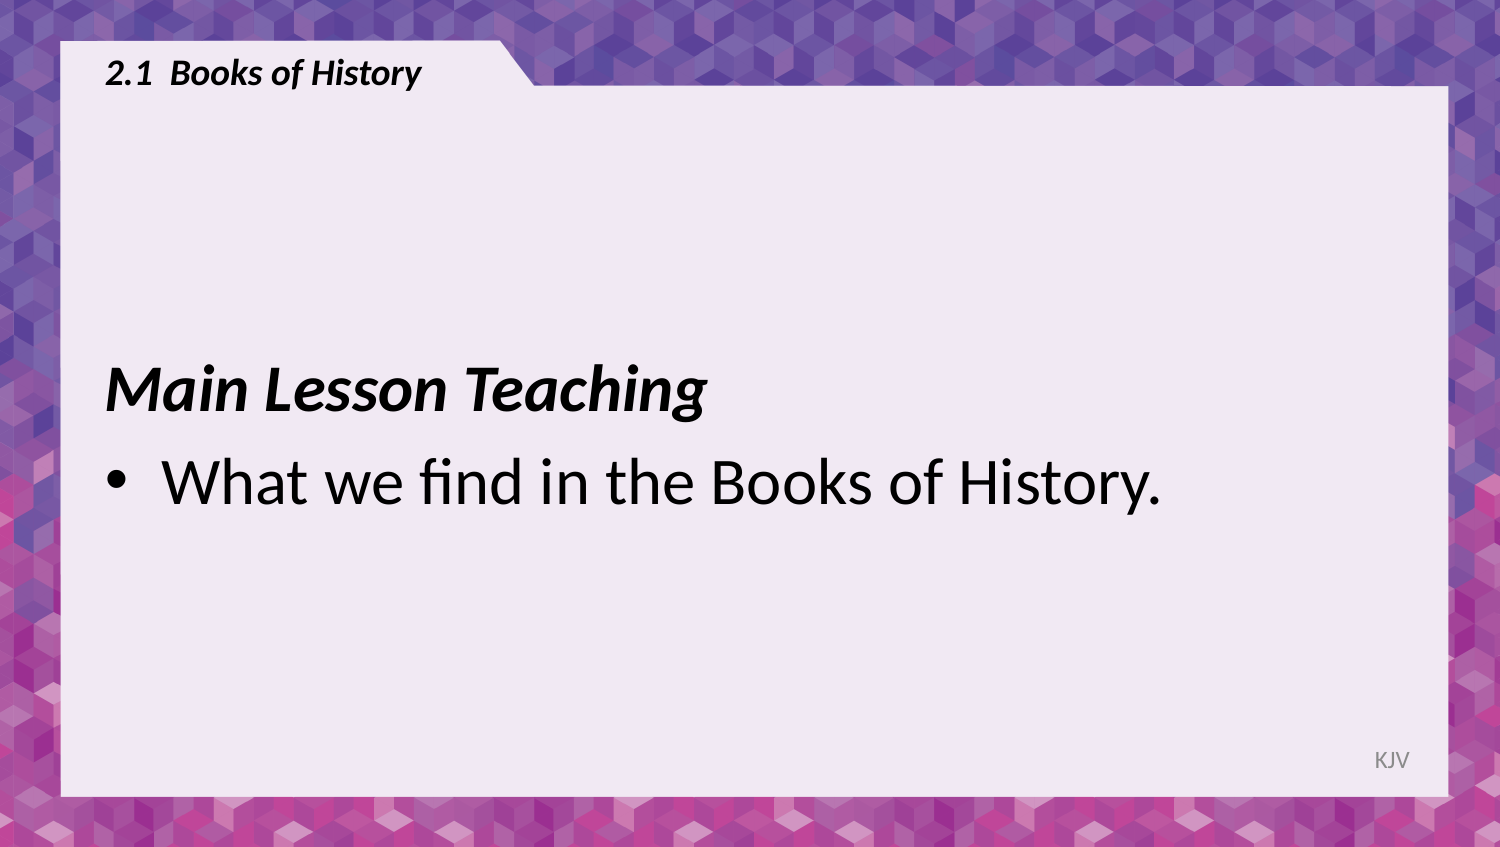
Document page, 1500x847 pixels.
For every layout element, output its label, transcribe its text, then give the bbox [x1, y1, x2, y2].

picture [0, 0, 1500, 847]
list Main Lesson Teaching What we find in the Books of History. [89, 141, 1403, 722]
footer KJV [950, 736, 1425, 782]
title 2.1 Books of History [89, 33, 1420, 108]
